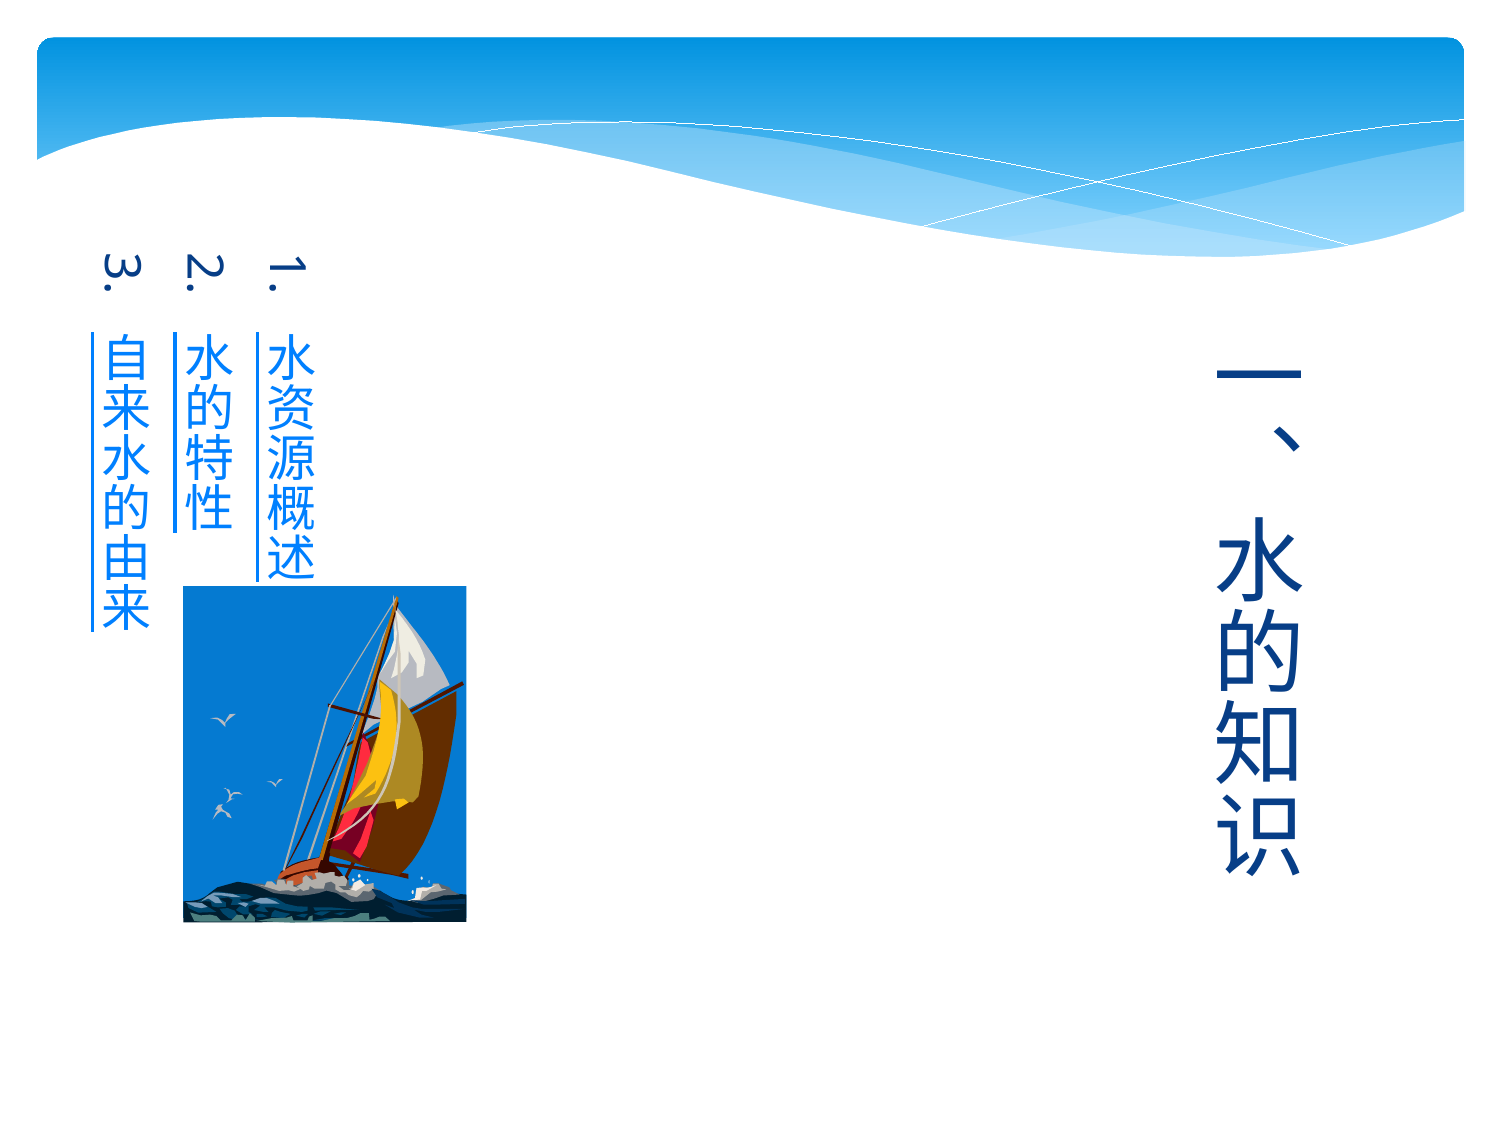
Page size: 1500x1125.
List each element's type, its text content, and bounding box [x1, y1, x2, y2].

list 1. 水资源概述 2. 水的特性 3. 自来水的由来 [75, 237, 1063, 974]
title 一、水的知识 [1087, 237, 1425, 974]
picture [182, 585, 467, 923]
